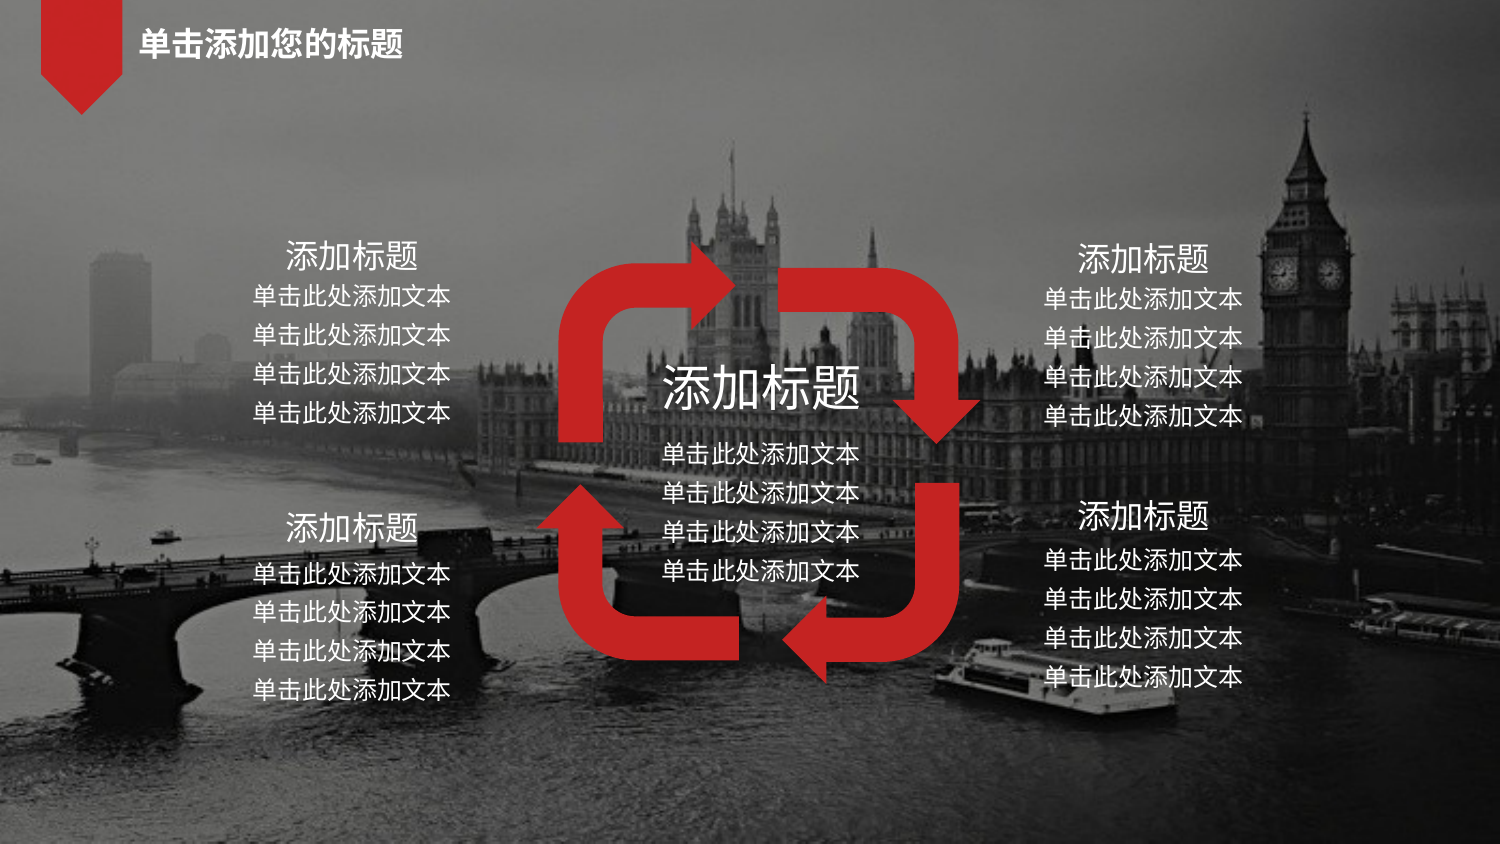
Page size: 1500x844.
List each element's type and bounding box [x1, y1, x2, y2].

text_box [995, 230, 1292, 441]
text_box [613, 348, 909, 596]
text_box [533, 482, 740, 662]
text_box [204, 499, 500, 715]
text_box [780, 481, 961, 687]
text_box [204, 228, 500, 437]
text_box [995, 487, 1292, 702]
text_box [557, 238, 738, 444]
text_box [776, 266, 983, 446]
picture [0, 0, 1500, 844]
text_box [41, 0, 438, 115]
